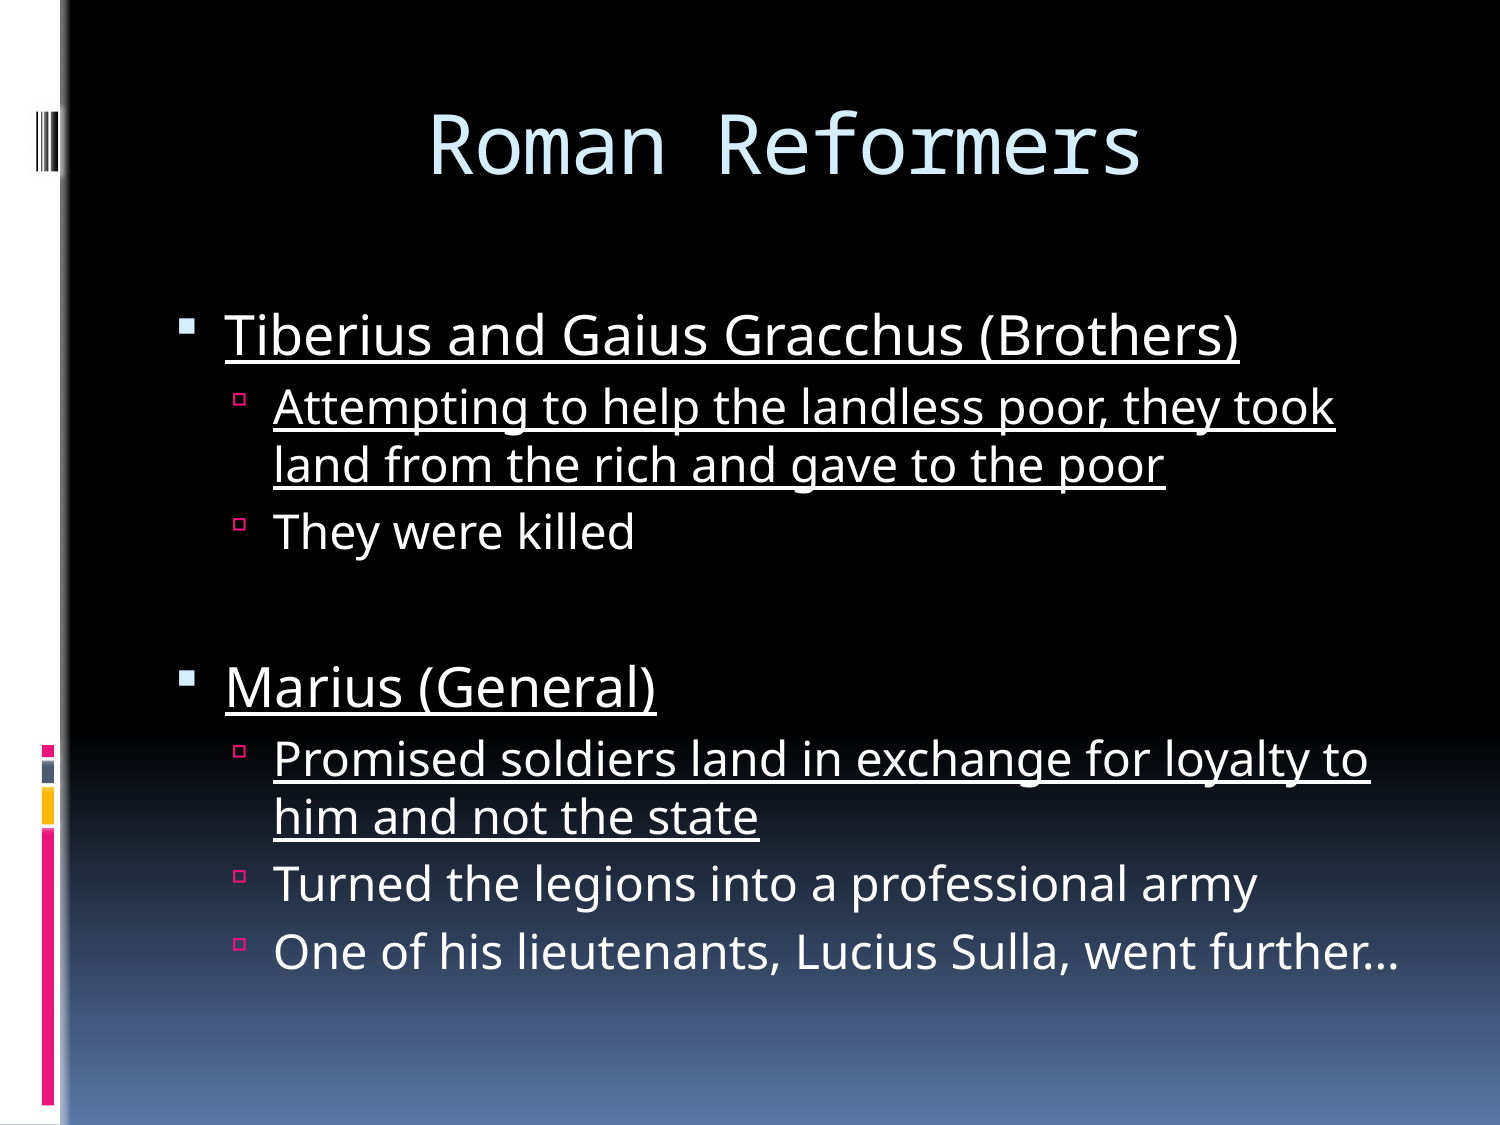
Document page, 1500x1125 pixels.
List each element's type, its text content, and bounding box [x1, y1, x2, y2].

list Tiberius and Gaius Gracchus (Brothers) Attempting to help the landless poor, they took land from the rich and gave to the poor They were killed Marius (General) Promised soldiers land in exchange for loyalty to him and not the state Turned the legions into a professional army One of his lieutenants, Lucius Sulla, went further… [150, 292, 1425, 1043]
title Roman Reformers [150, 83, 1425, 234]
